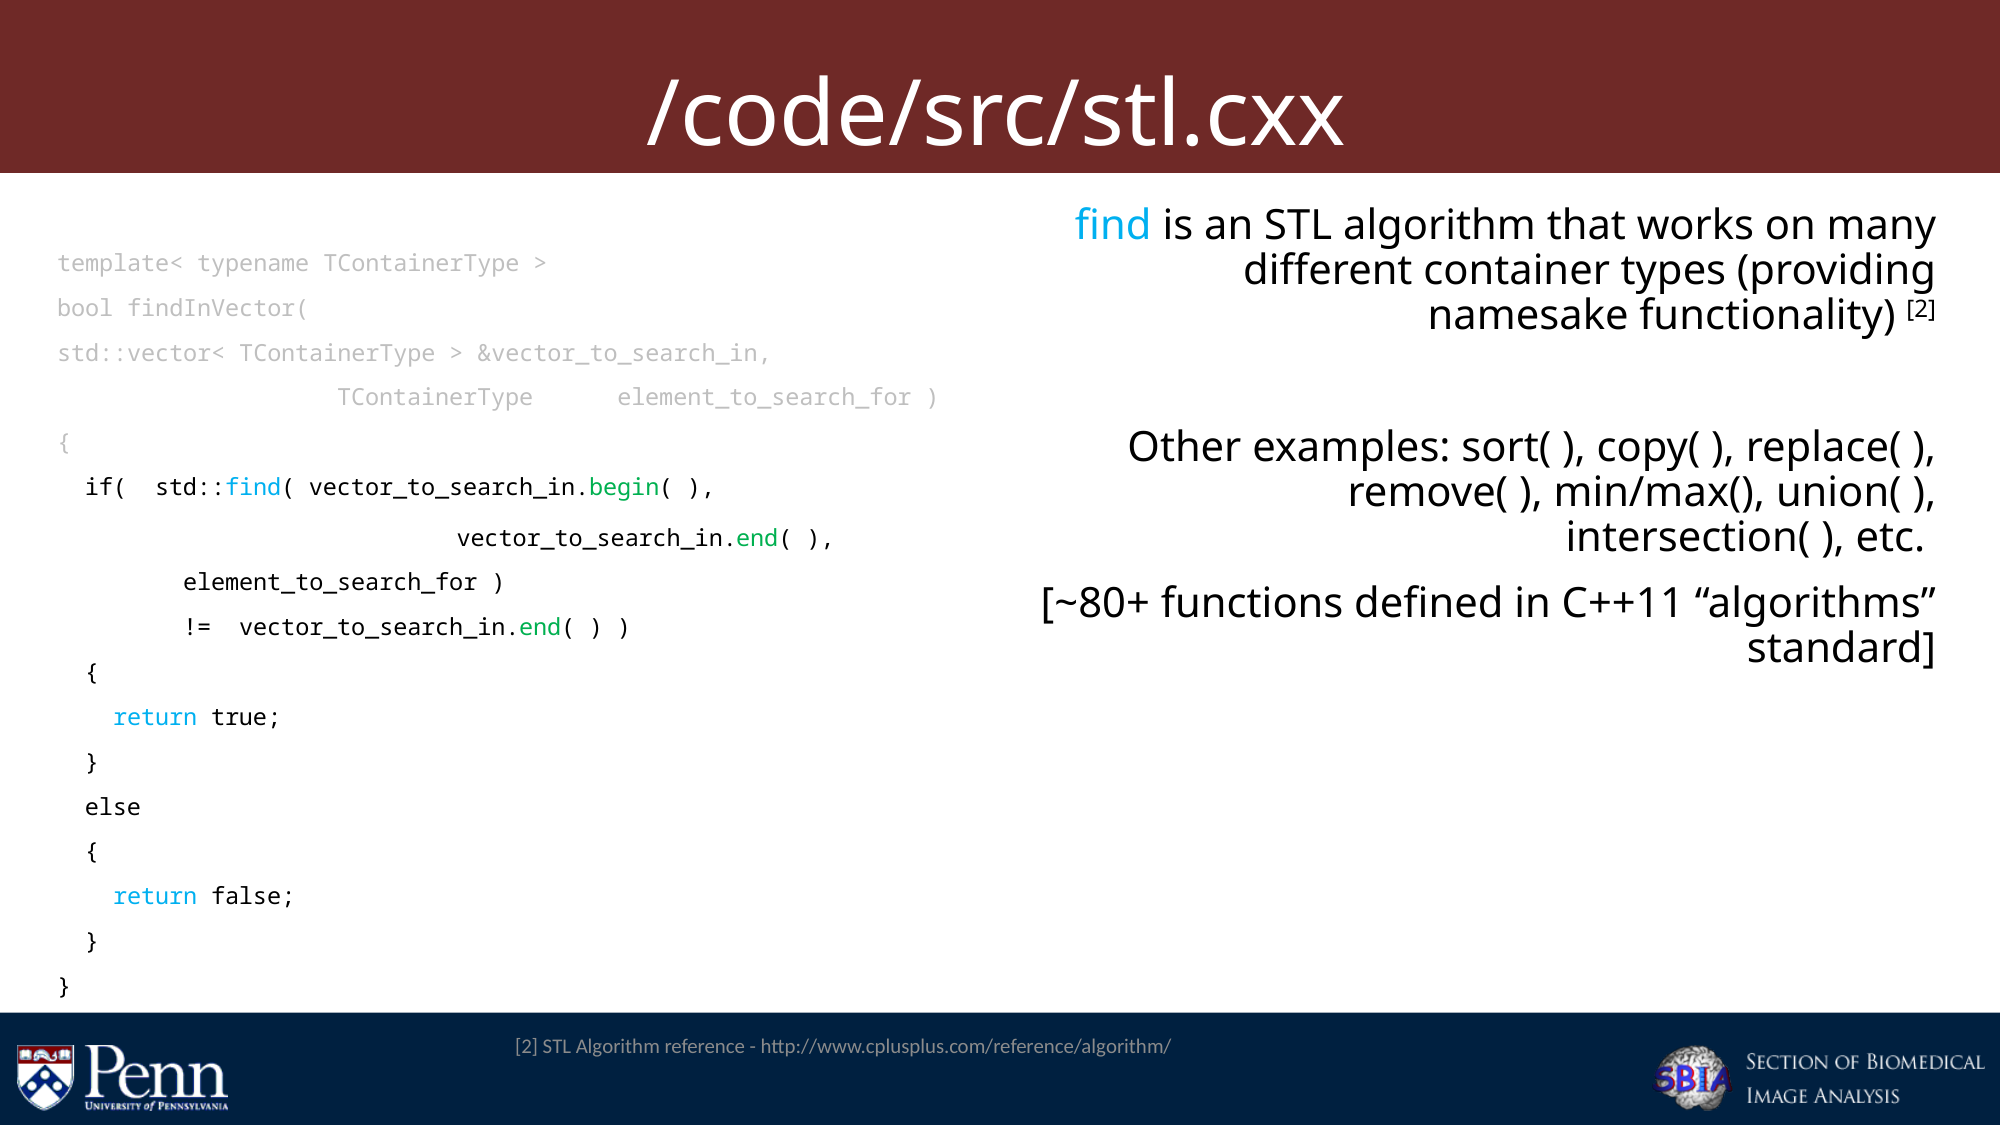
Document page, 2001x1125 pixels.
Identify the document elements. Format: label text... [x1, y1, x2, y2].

picture [1652, 1044, 1985, 1112]
list template< typename TContainerType > bool findInVector( std::vector< TContainerType > &vector_to_search_in, TContainerType element_to_search_for ) { if( std::find( vector_to_search_in.begin( ), vector_to_search_in.end( ), element_to_search_for ) != vector_to_search_in.end( ) ) { return true; } else { return false; } } [42, 195, 988, 1014]
picture [17, 1045, 228, 1111]
list find is an STL algorithm that works on many different container types (providing namesake functionality) [2] Other examples: sort( ), copy( ), replace( ), remove( ), min/max(), union( ), intersection( ), etc. [~80+ functions defined in C++11 “algorithms” standard] [1012, 195, 1952, 1014]
title /code/src/stl.cxx [42, 0, 1952, 173]
footer [2] STL Algorithm reference - http://www.cplusplus.com/reference/algorithm/ [500, 1025, 1288, 1100]
